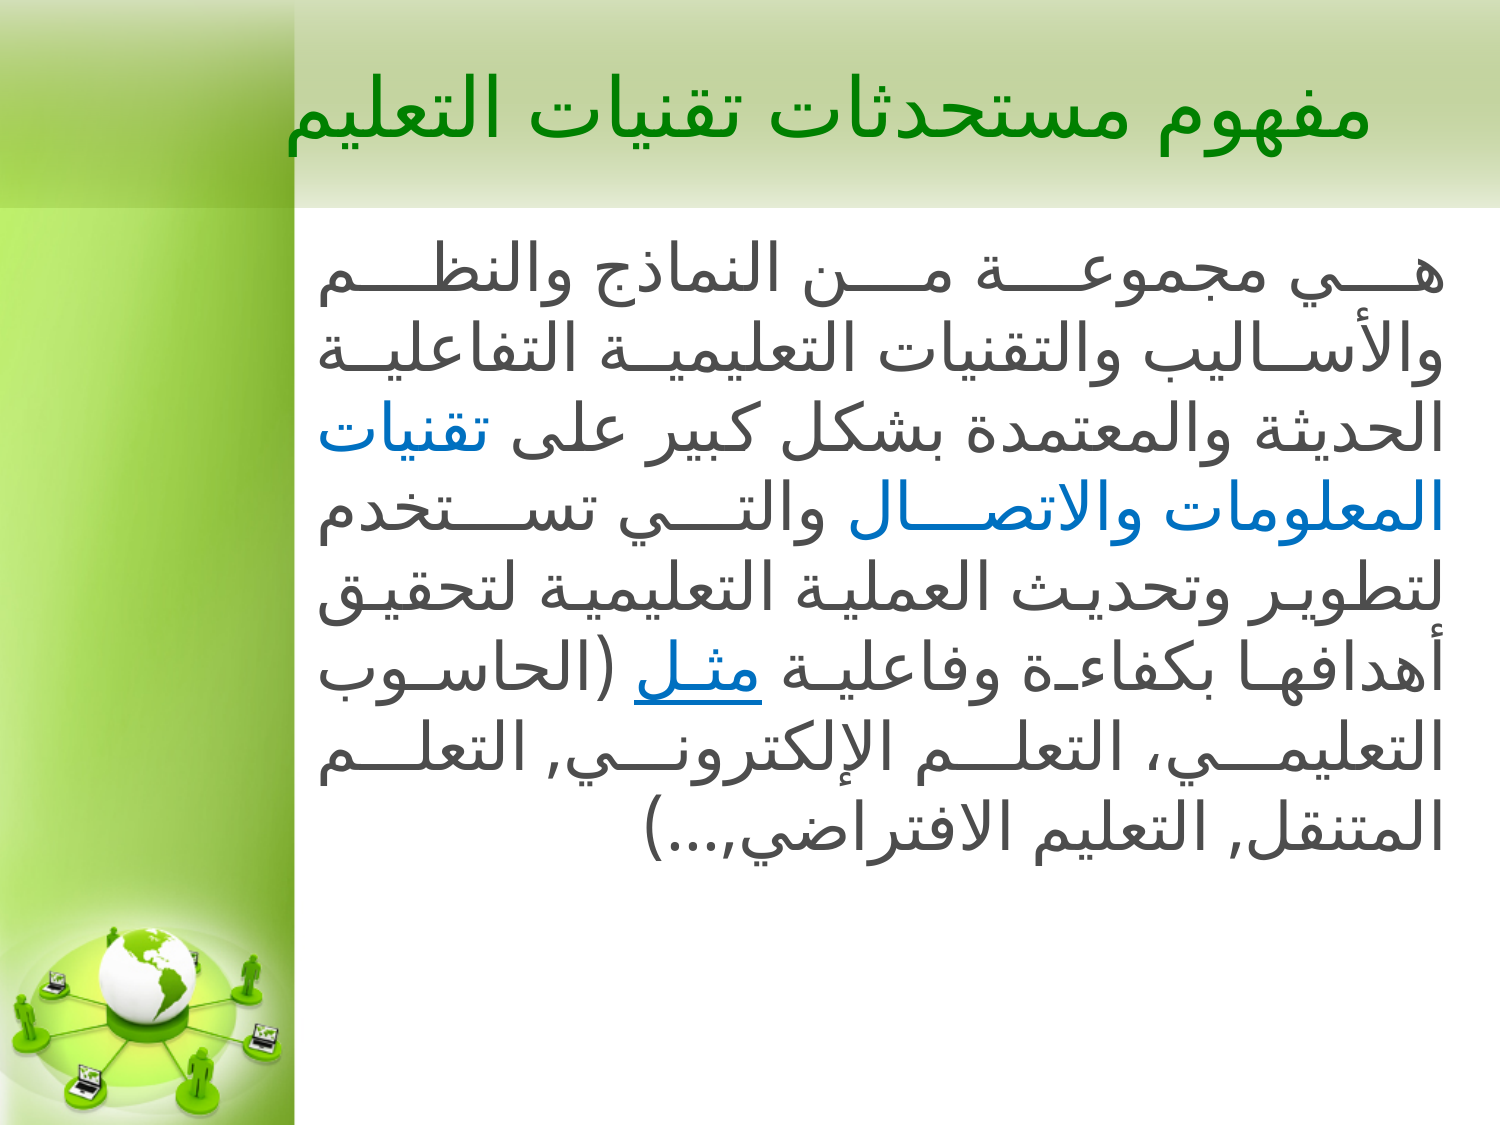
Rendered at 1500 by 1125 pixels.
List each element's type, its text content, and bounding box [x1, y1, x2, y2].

text_box [0, 0, 1500, 208]
title مفهوم مستحدثات تقنيات التعليم [253, 45, 1392, 163]
picture [0, 208, 1500, 1125]
list هي مجموعة من النماذج والنظم والأساليب والتقنيات التعليمية التفاعلية الحديثة والمعتمدة بشكل كبير على تقنيات المعلومات والاتصال والتي تستخدم لتطوير وتحديث العملية التعليمية لتحقيق أهدافها بكفاءة وفاعلية مثل (الحاسوب التعليمي، التعلم الإلكتروني, التعلم المتنقل, التعليم الافتراضي,...) [301, 216, 1463, 917]
